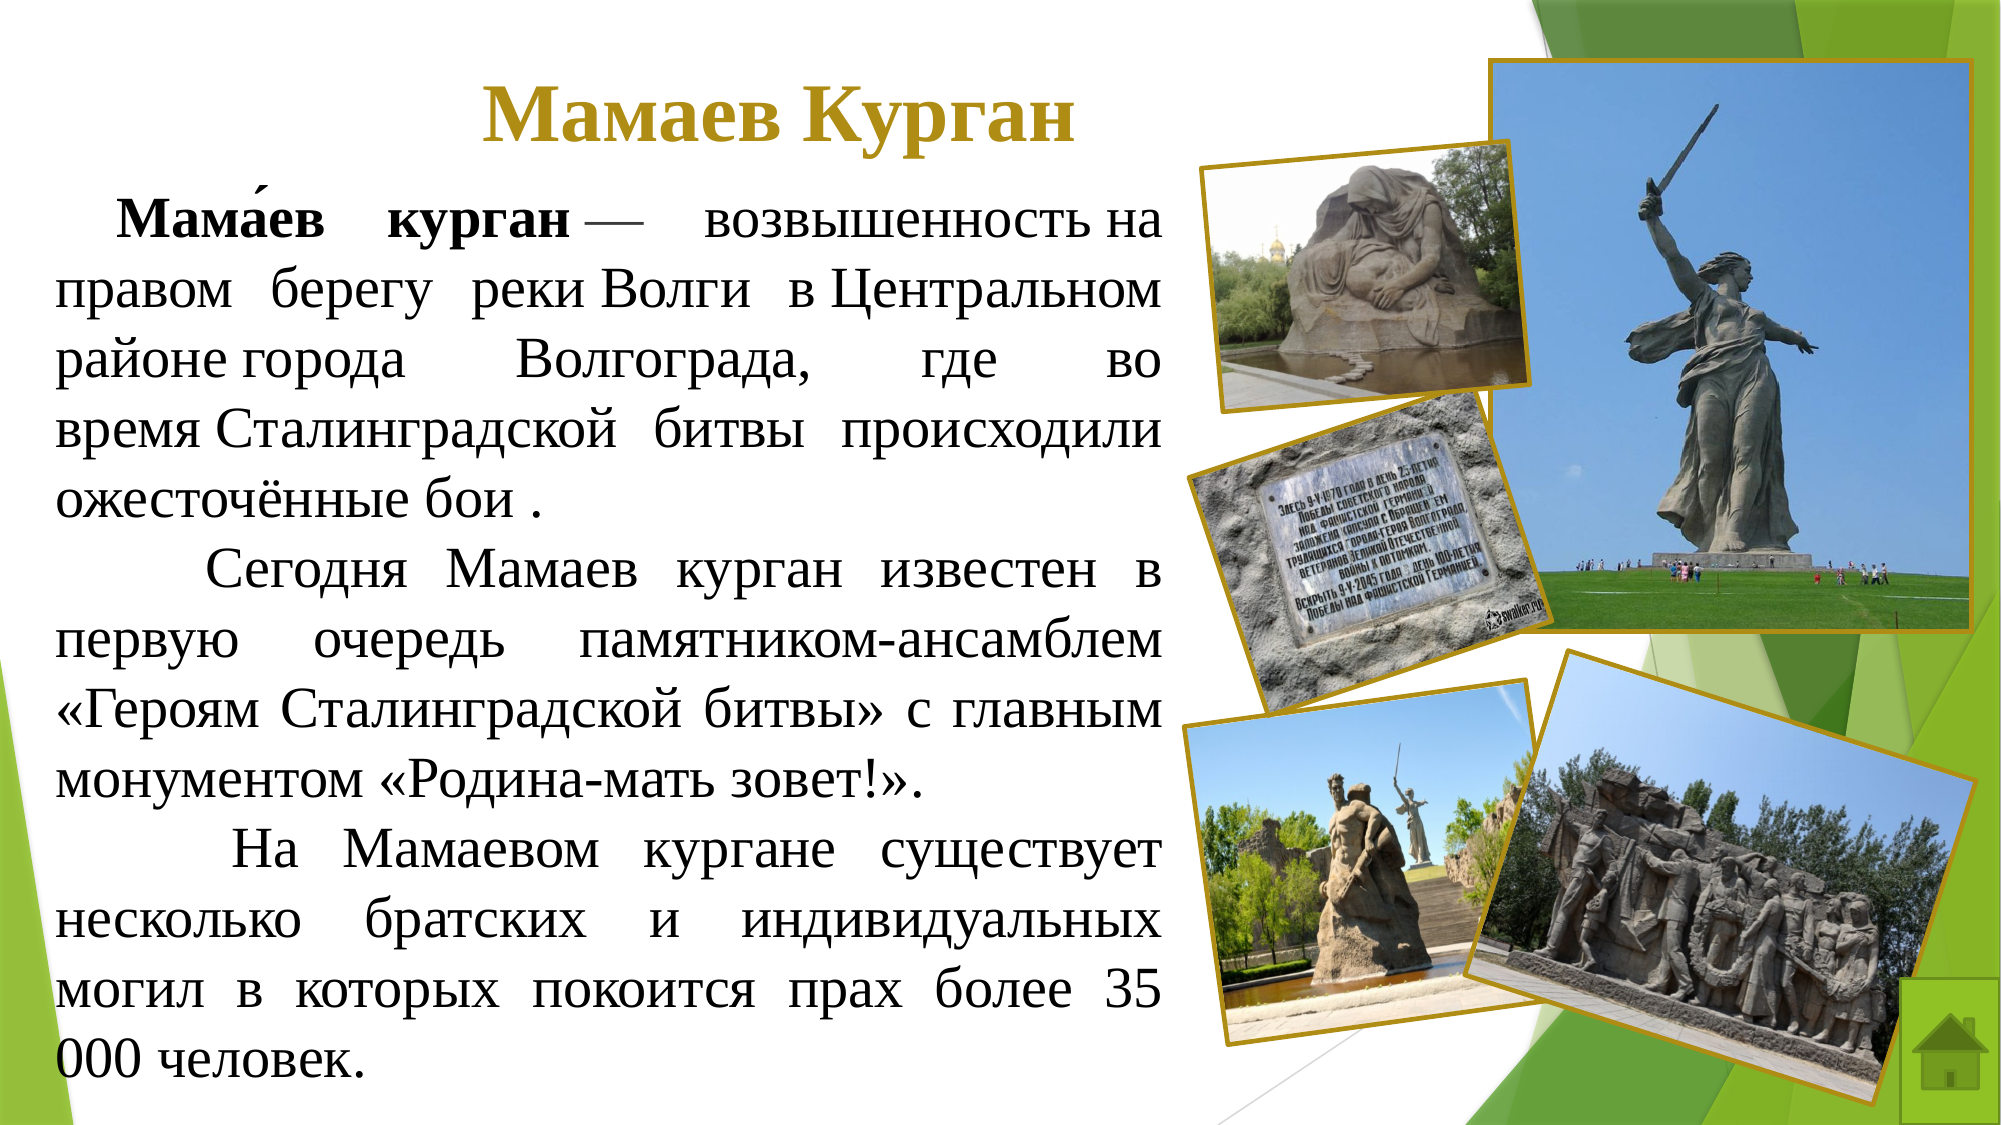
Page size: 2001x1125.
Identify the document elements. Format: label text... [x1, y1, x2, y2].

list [1492, 61, 1970, 630]
title Мамаев Курган [57, 50, 1468, 268]
picture [1188, 145, 1972, 1101]
text_box [1899, 977, 2000, 1125]
text_box Мама́ев курган — возвышенность на правом берегу реки Волги в Центральном районе города Волгограда, где во время Сталинградской битвы происходили ожесточённые бои . Сегодня Мамаев курган известен в первую очередь памятником-ансамблем «Героям Сталинградской битвы» с главным монументом «Родина-мать зовет!». На Мамаевом кургане существует несколько братских и индивидуальных могил в которых покоится прах более 35 000 человек. [40, 171, 1179, 1097]
